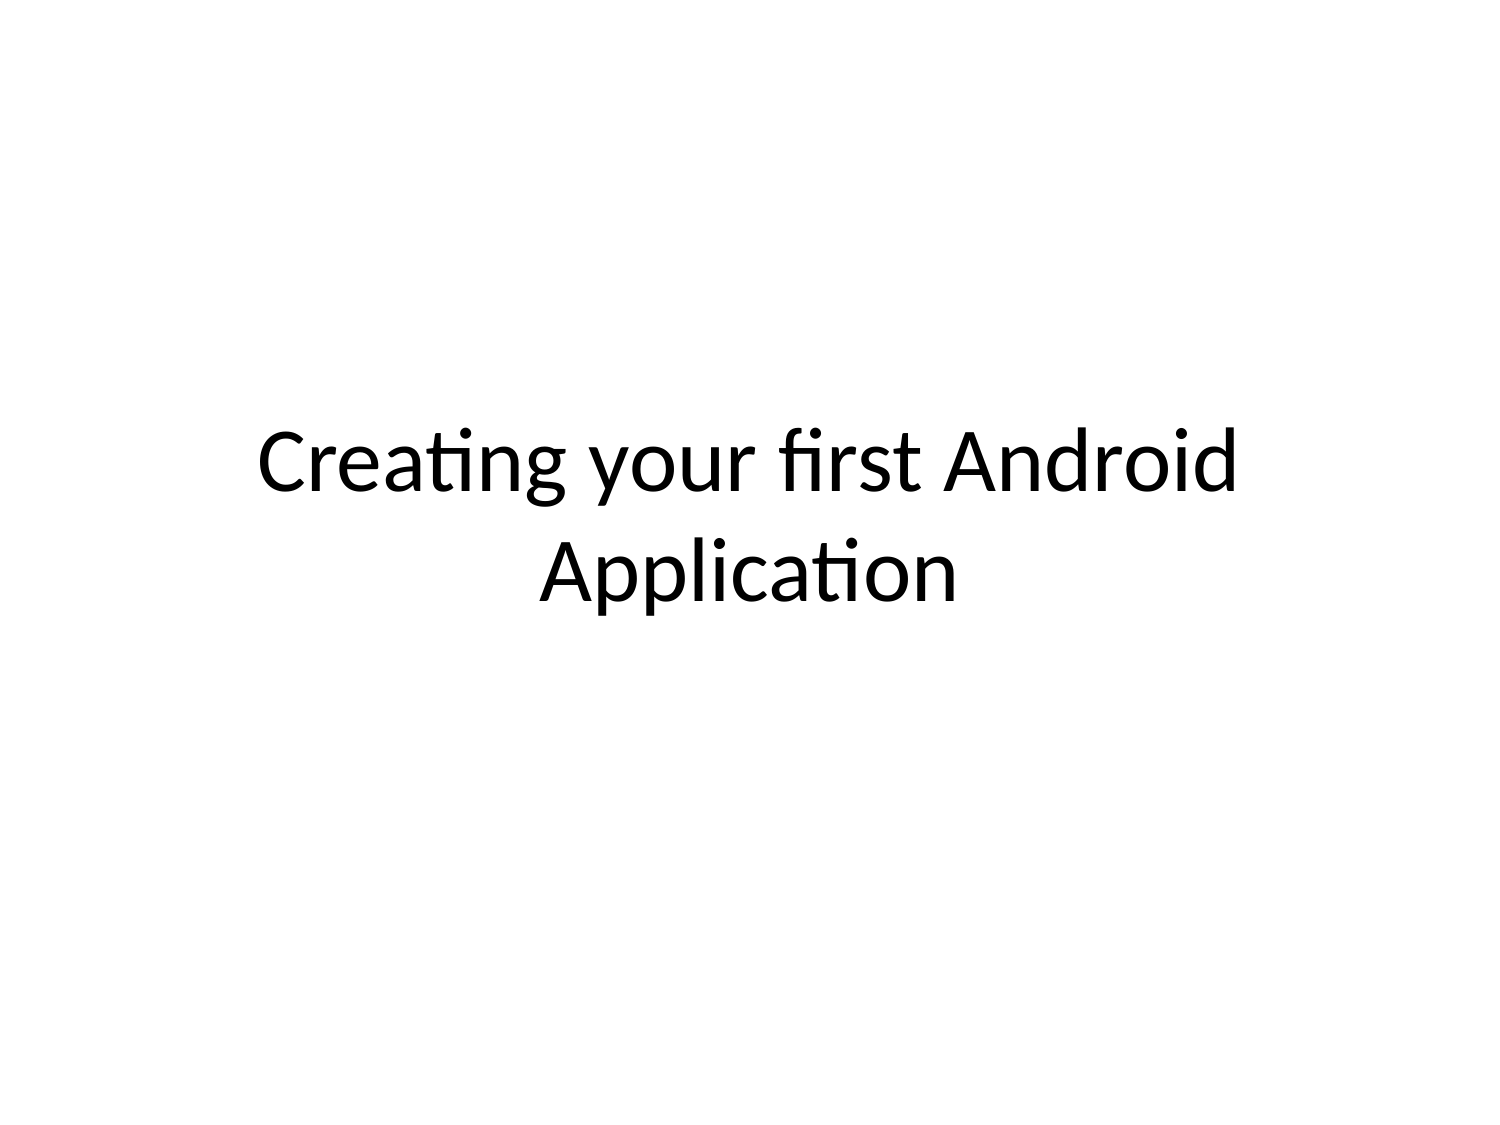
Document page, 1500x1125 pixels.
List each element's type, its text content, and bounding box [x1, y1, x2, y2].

title Creating your first Android Application [75, 45, 1425, 975]
